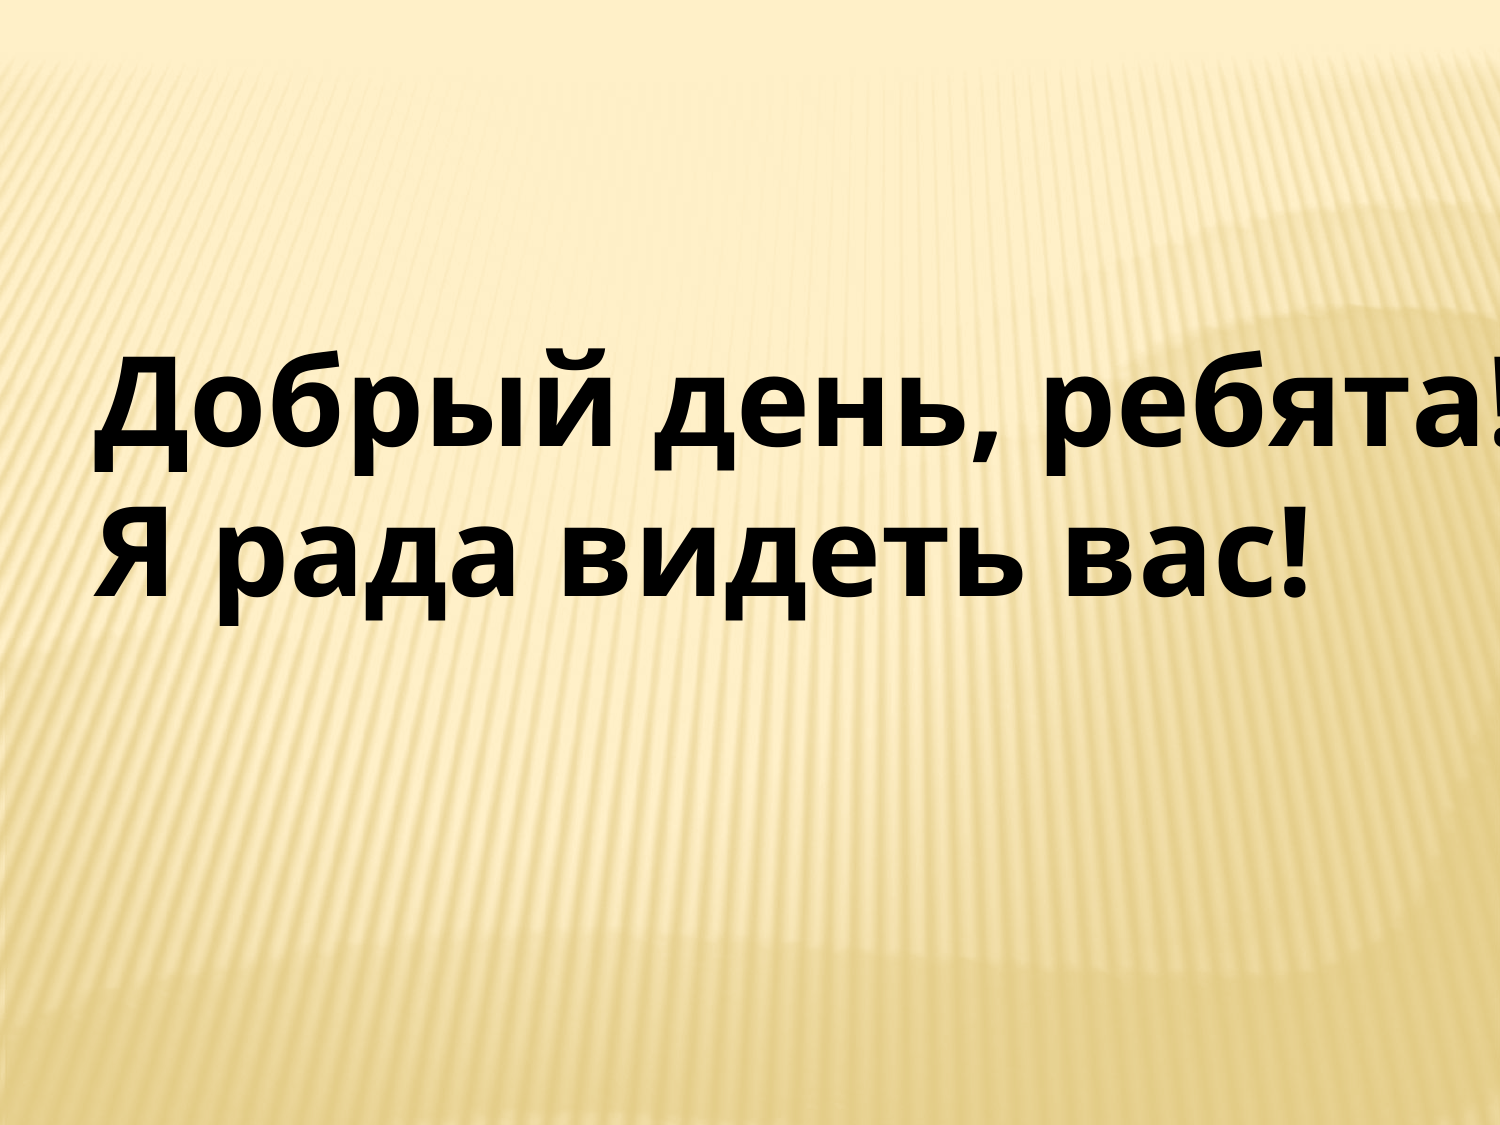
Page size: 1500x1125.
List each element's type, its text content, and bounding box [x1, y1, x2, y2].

text_box Добрый день, ребята! Я рада видеть вас! [79, 314, 1500, 630]
